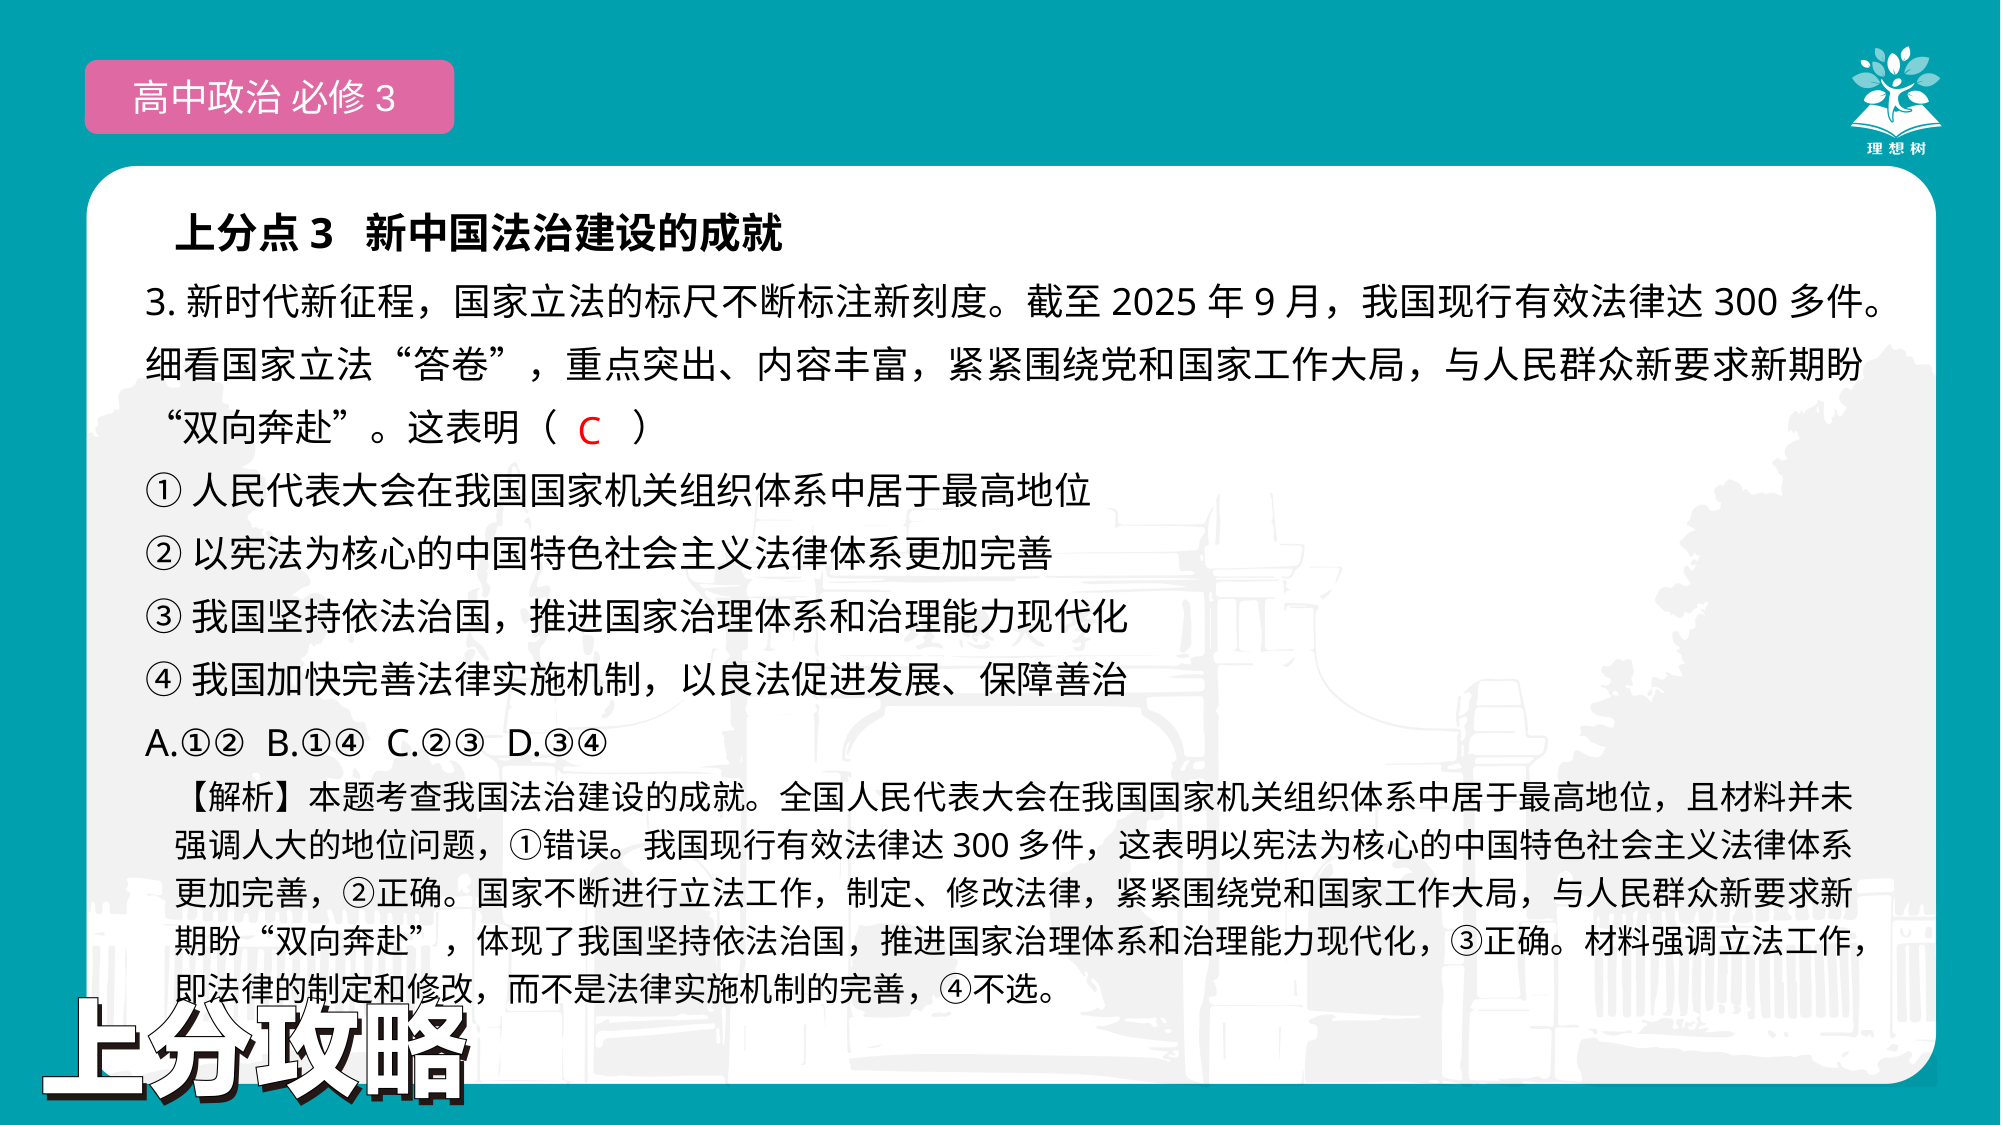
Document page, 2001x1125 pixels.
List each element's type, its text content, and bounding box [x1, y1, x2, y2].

text_box 上分点3 新中国法治建设的成就 [159, 199, 1206, 264]
picture [0, 0, 2001, 1125]
text_box 3.新时代新征程，国家立法的标尺不断标注新刻度。截至2025年9月，我国现行有效法律达300多件。细看国家立法“答卷”，重点突出、内容丰富，紧紧围绕党和国家工作大局，与人民群众新要求新期盼“双向奔赴”。这表明（ ） ①人民代表大会在我国国家机关组织体系中居于最高地位 ②以宪法为核心的中国特色社会主义法律体系更加完善 ③我国坚持依法治国，推进国家治理体系和治理能力现代化 ④我国加快完善法律实施机制，以良法促进发展、保障善治 A.①② B.①④ C.②③ D.③④ [130, 252, 1880, 771]
text_box C [552, 377, 670, 460]
text_box 【解析】本题考查我国法治建设的成就。全国人民代表大会在我国国家机关组织体系中居于最高地位，且材料并未强调人大的地位问题，①错误。我国现行有效法律达300多件，这表明以宪法为核心的中国特色社会主义法律体系更加完善，②正确。国家不断进行立法工作，制定、修改法律，紧紧围绕党和国家工作大局，与人民群众新要求新期盼“双向奔赴”，体现了我国坚持依法治国，推进国家治理体系和治理能力现代化，③正确。材料强调立法工作，即法律的制定和修改，而不是法律实施机制的完善，④不选。 [159, 761, 1869, 1016]
text_box 高中政治 必修3 [83, 58, 456, 135]
